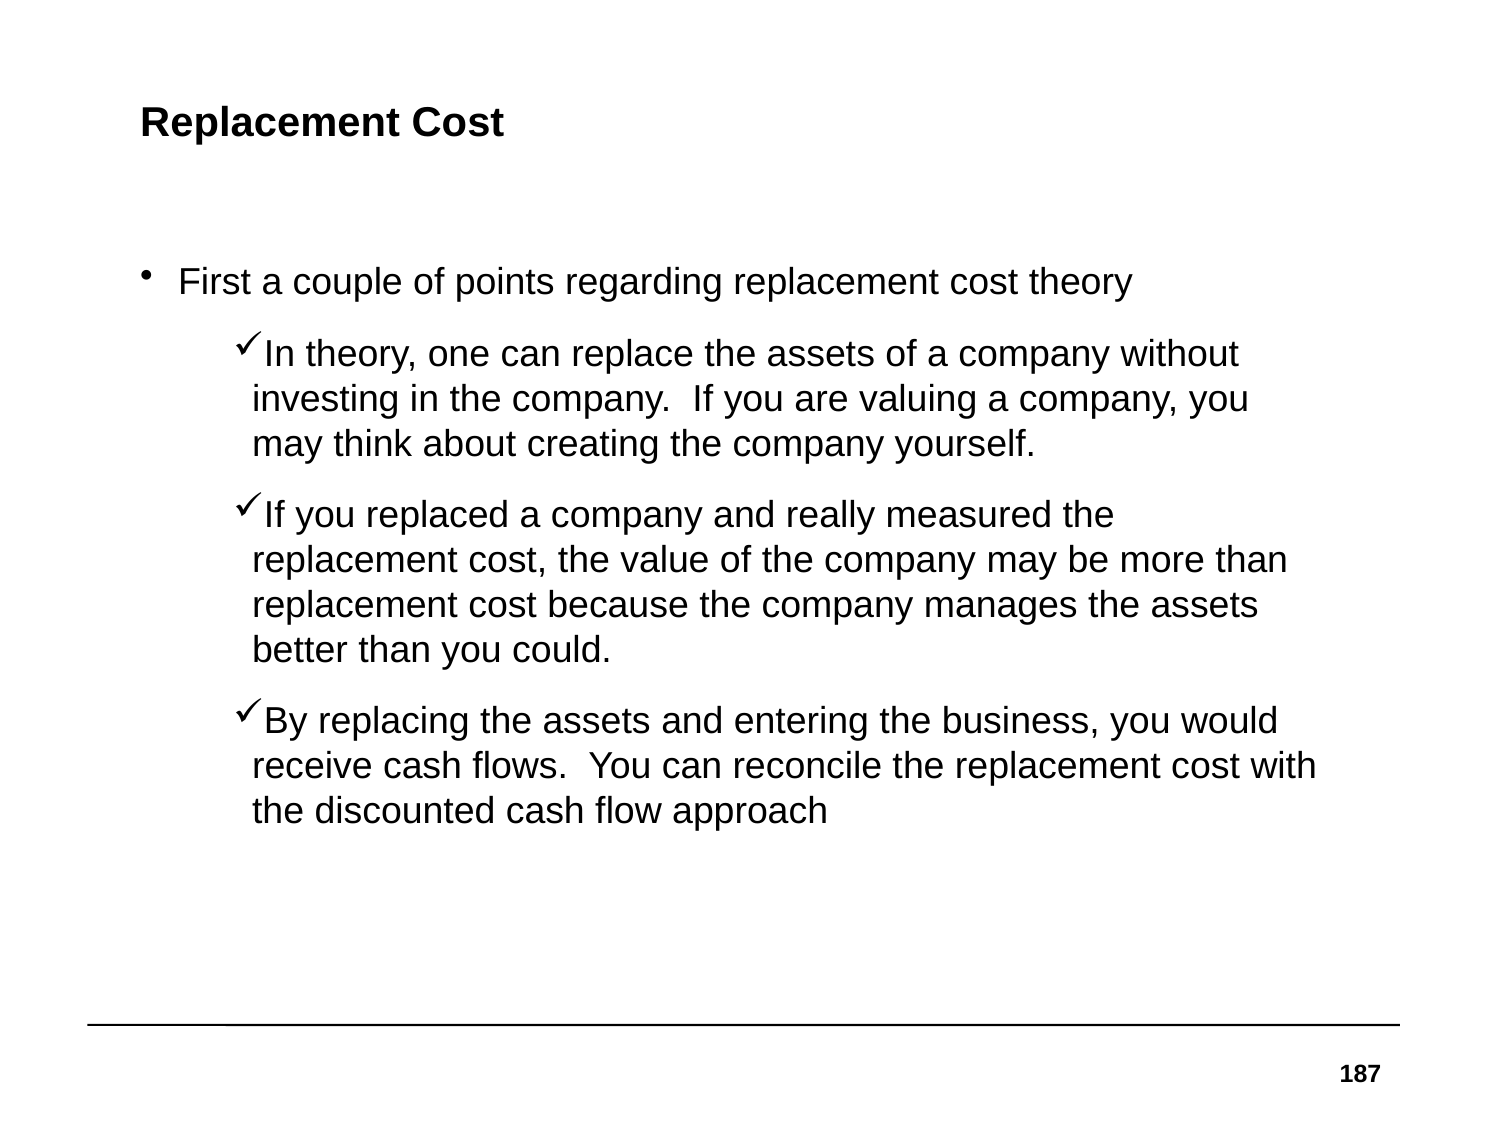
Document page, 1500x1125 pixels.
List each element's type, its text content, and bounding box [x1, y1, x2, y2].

list First a couple of points regarding replacement cost theory In theory, one can replace the assets of a company without investing in the company. If you are valuing a company, you may think about creating the company yourself. If you replaced a company and really measured the replacement cost, the value of the company may be more than replacement cost because the company manages the assets better than you could. By replacing the assets and entering the business, you would receive cash flows. You can reconcile the replacement cost with the discounted cash flow approach [125, 249, 1338, 1000]
title Replacement Cost [125, 87, 1375, 225]
